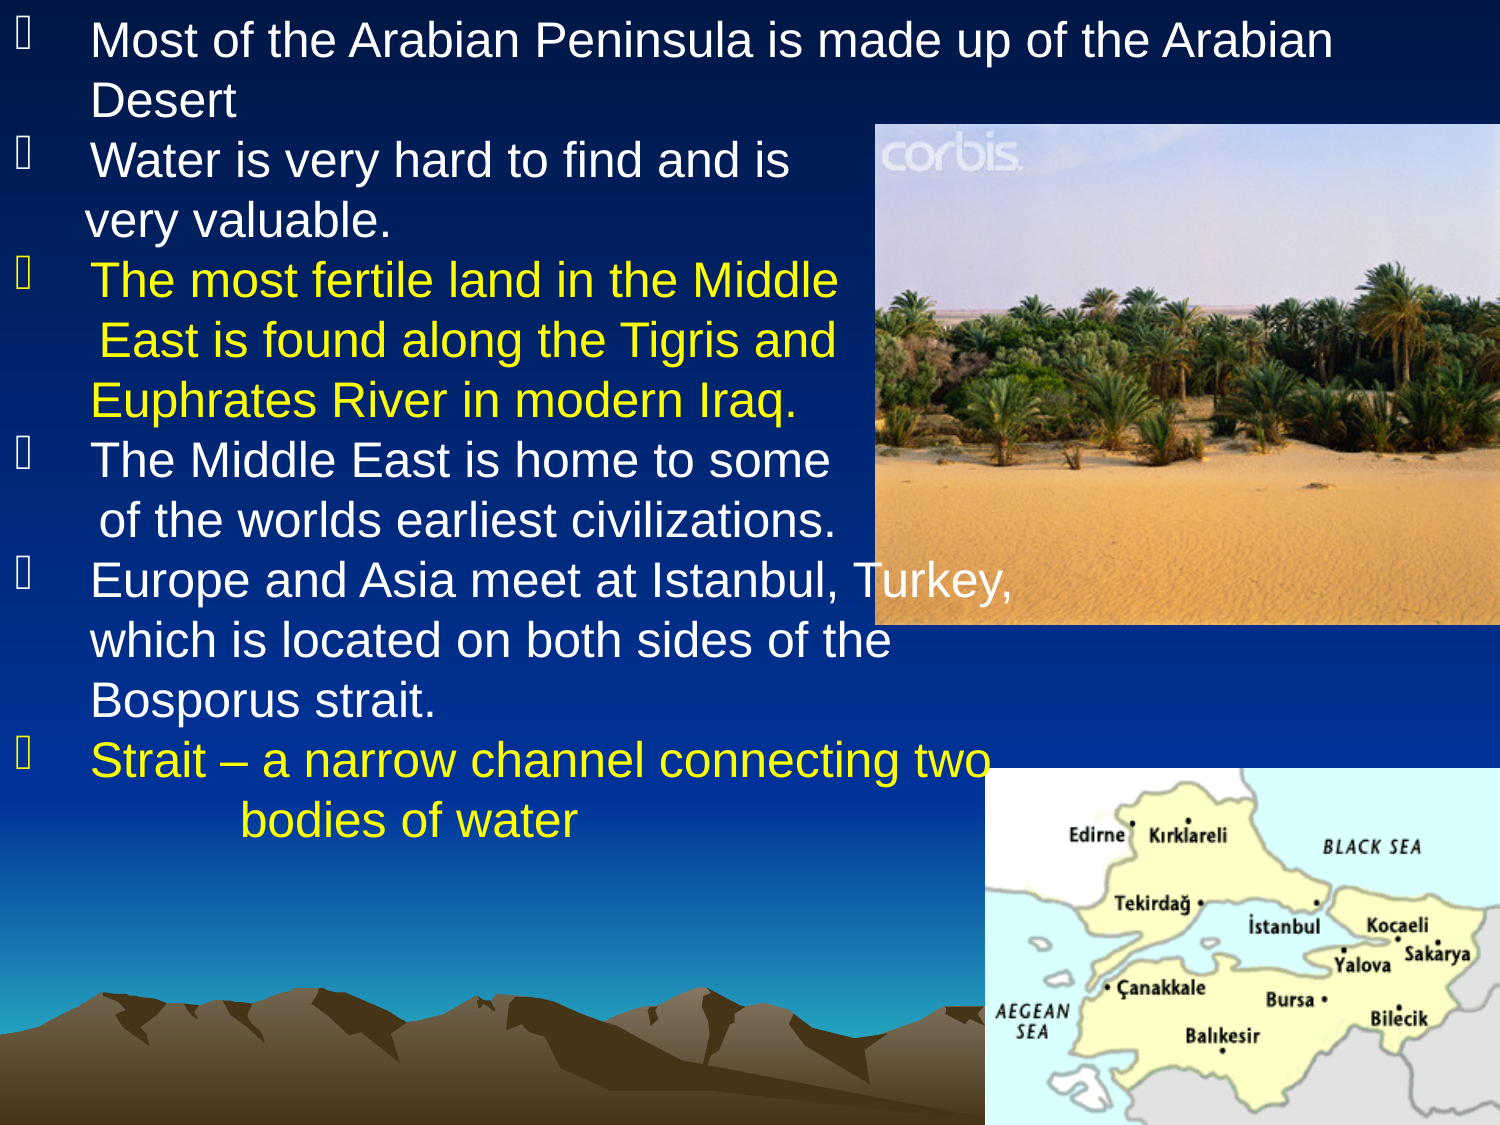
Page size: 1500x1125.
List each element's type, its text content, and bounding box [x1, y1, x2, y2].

picture [874, 124, 1500, 626]
picture [985, 768, 1500, 1125]
text_box Most of the Arabian Peninsula is made up of the Arabian Desert Water is very hard to find and is very valuable. The most fertile land in the Middle East is found along the Tigris and Euphrates River in modern Iraq. The Middle East is home to some of the worlds earliest civilizations. Europe and Asia meet at Istanbul, Turkey, which is located on both sides of the Bosporus strait. Strait – a narrow channel connecting two bodies of water [0, 0, 1500, 915]
